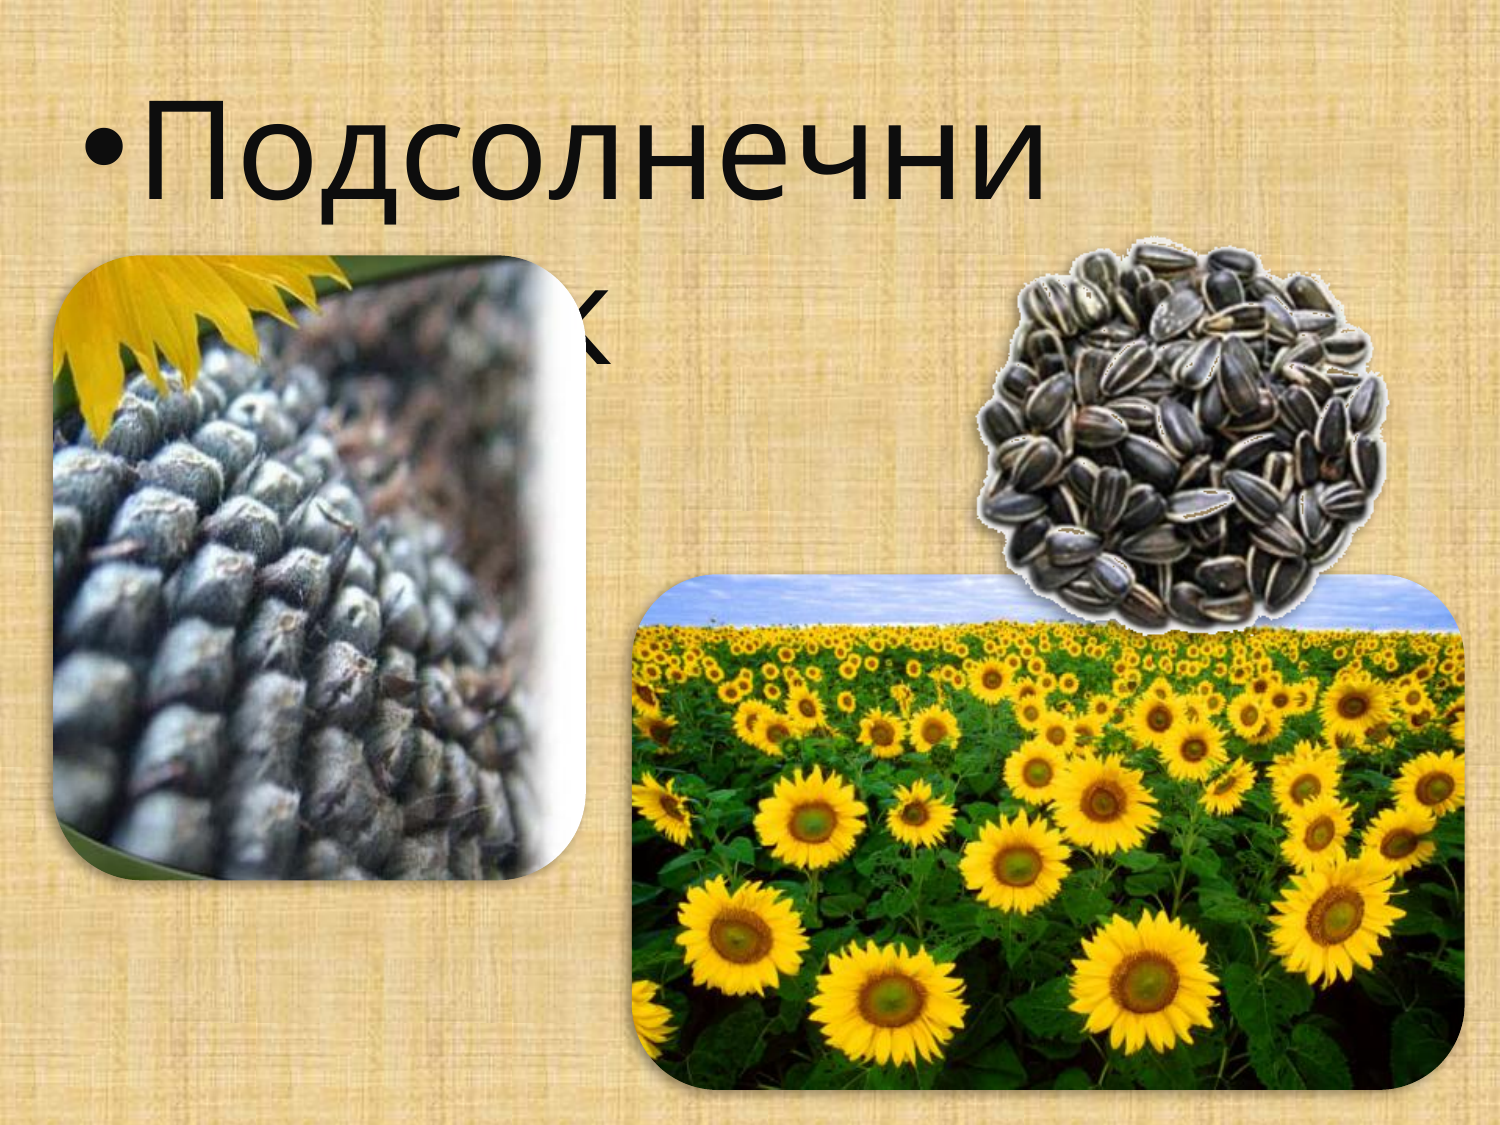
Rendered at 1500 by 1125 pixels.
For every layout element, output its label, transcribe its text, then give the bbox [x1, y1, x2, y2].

text_box Подсолнечник [29, 54, 1105, 201]
picture [0, 0, 1500, 1125]
